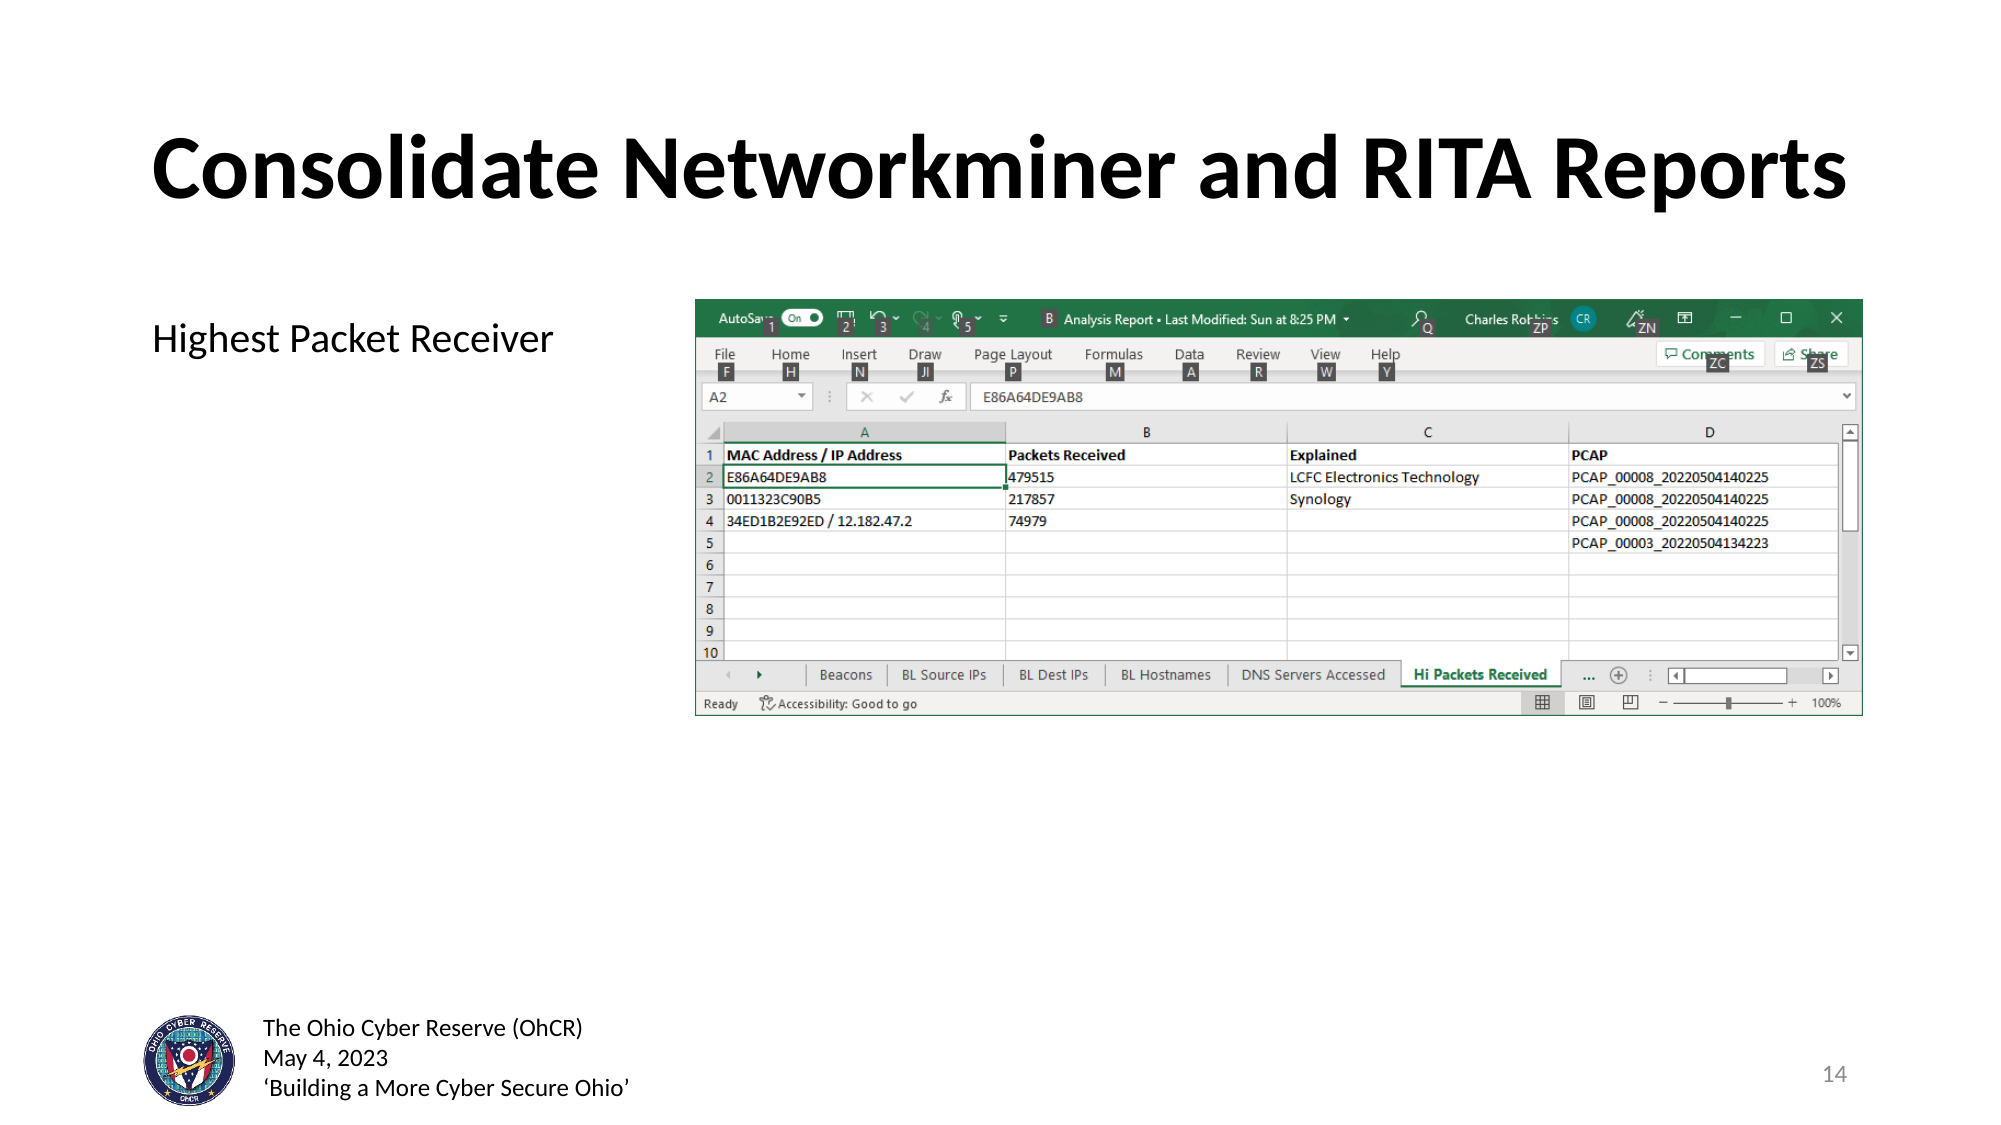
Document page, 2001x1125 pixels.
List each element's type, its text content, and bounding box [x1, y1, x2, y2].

picture [694, 299, 1863, 716]
slide_number 14 [1412, 1042, 1863, 1103]
picture [140, 1013, 238, 1108]
title Consolidate Networkminer and RITA Reports [137, 59, 1886, 278]
text_box The Ohio Cyber Reserve (OhCR) May 4, 2023 ‘Building a More Cyber Secure Ohio’ [248, 1004, 648, 1109]
list Highest Packet Receiver [137, 299, 683, 980]
